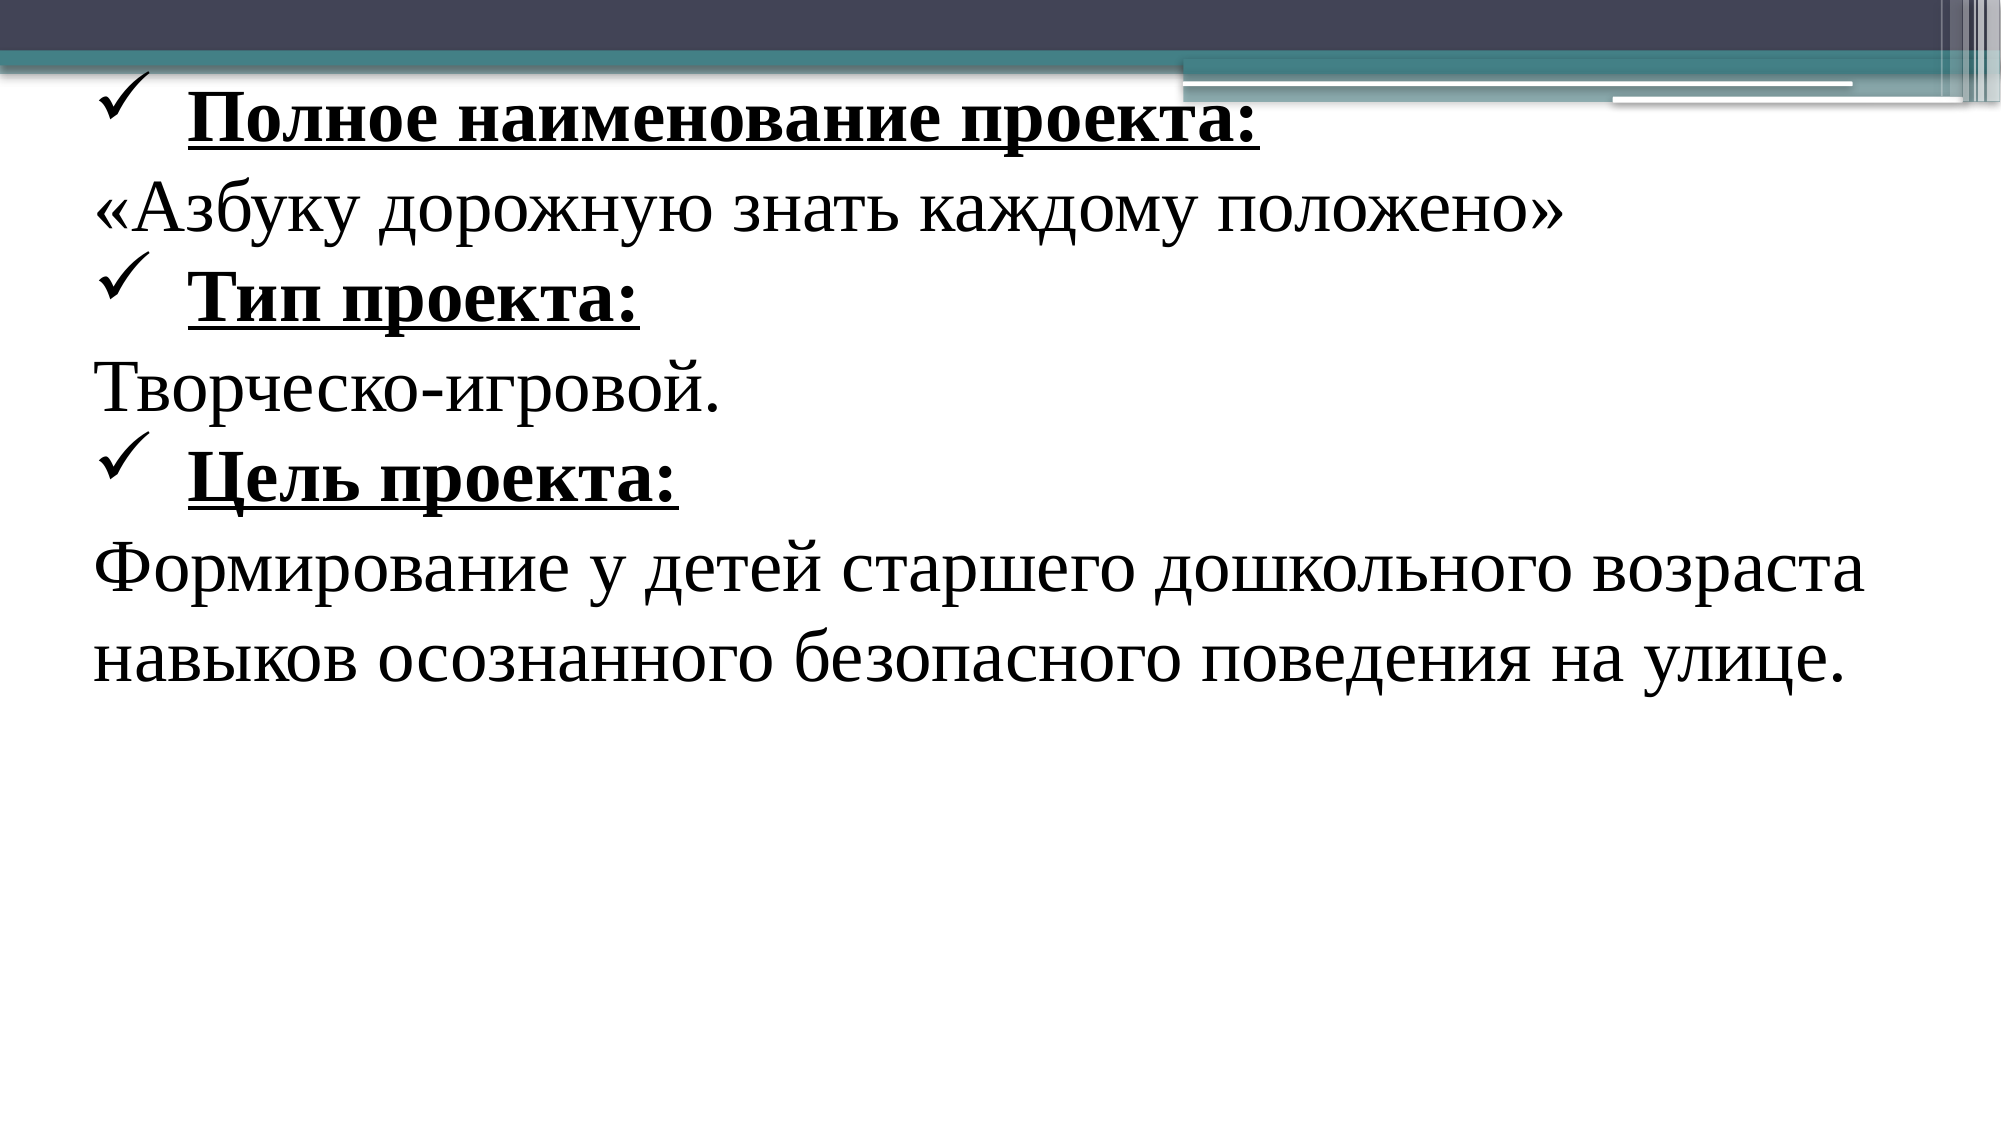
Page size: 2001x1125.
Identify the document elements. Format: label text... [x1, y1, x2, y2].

text_box Полное наименование проекта: «Азбуку дорожную знать каждому положено» Тип проекта: Творческо-игровой. Цель проекта: Формирование у детей старшего дошкольного возраста навыков осознанного безопасного поведения на улице. [79, 59, 1899, 705]
